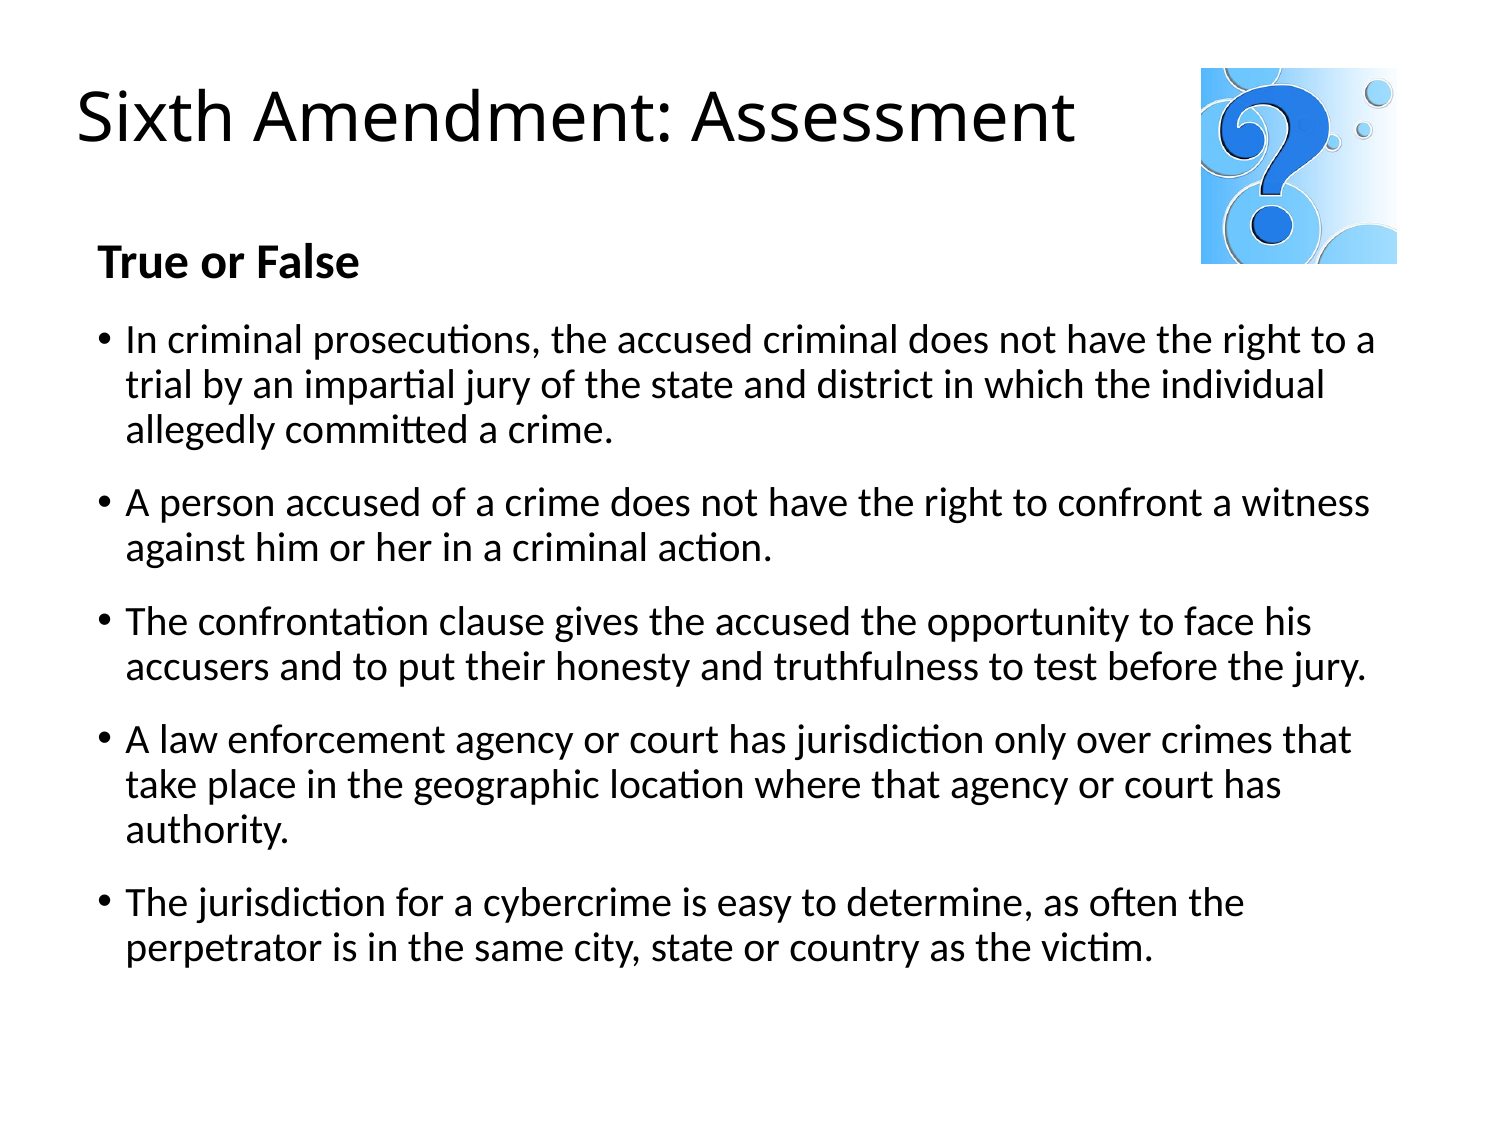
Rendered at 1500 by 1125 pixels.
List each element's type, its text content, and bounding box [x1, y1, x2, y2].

title Sixth Amendment: Assessment [61, 10, 1356, 229]
picture [1201, 67, 1397, 264]
list True or False In criminal prosecutions, the accused criminal does not have the right to a trial by an impartial jury of the state and district in which the individual allegedly committed a crime. A person accused of a crime does not have the right to confront a witness against him or her in a criminal action. The confrontation clause gives the accused the opportunity to face his accusers and to put their honesty and truthfulness to test before the jury. A law enforcement agency or court has jurisdiction only over crimes that take place in the geographic location where that agency or court has authority. The jurisdiction for a cybercrime is easy to determine, as often the perpetrator is in the same city, state or country as the victim. [82, 227, 1418, 943]
